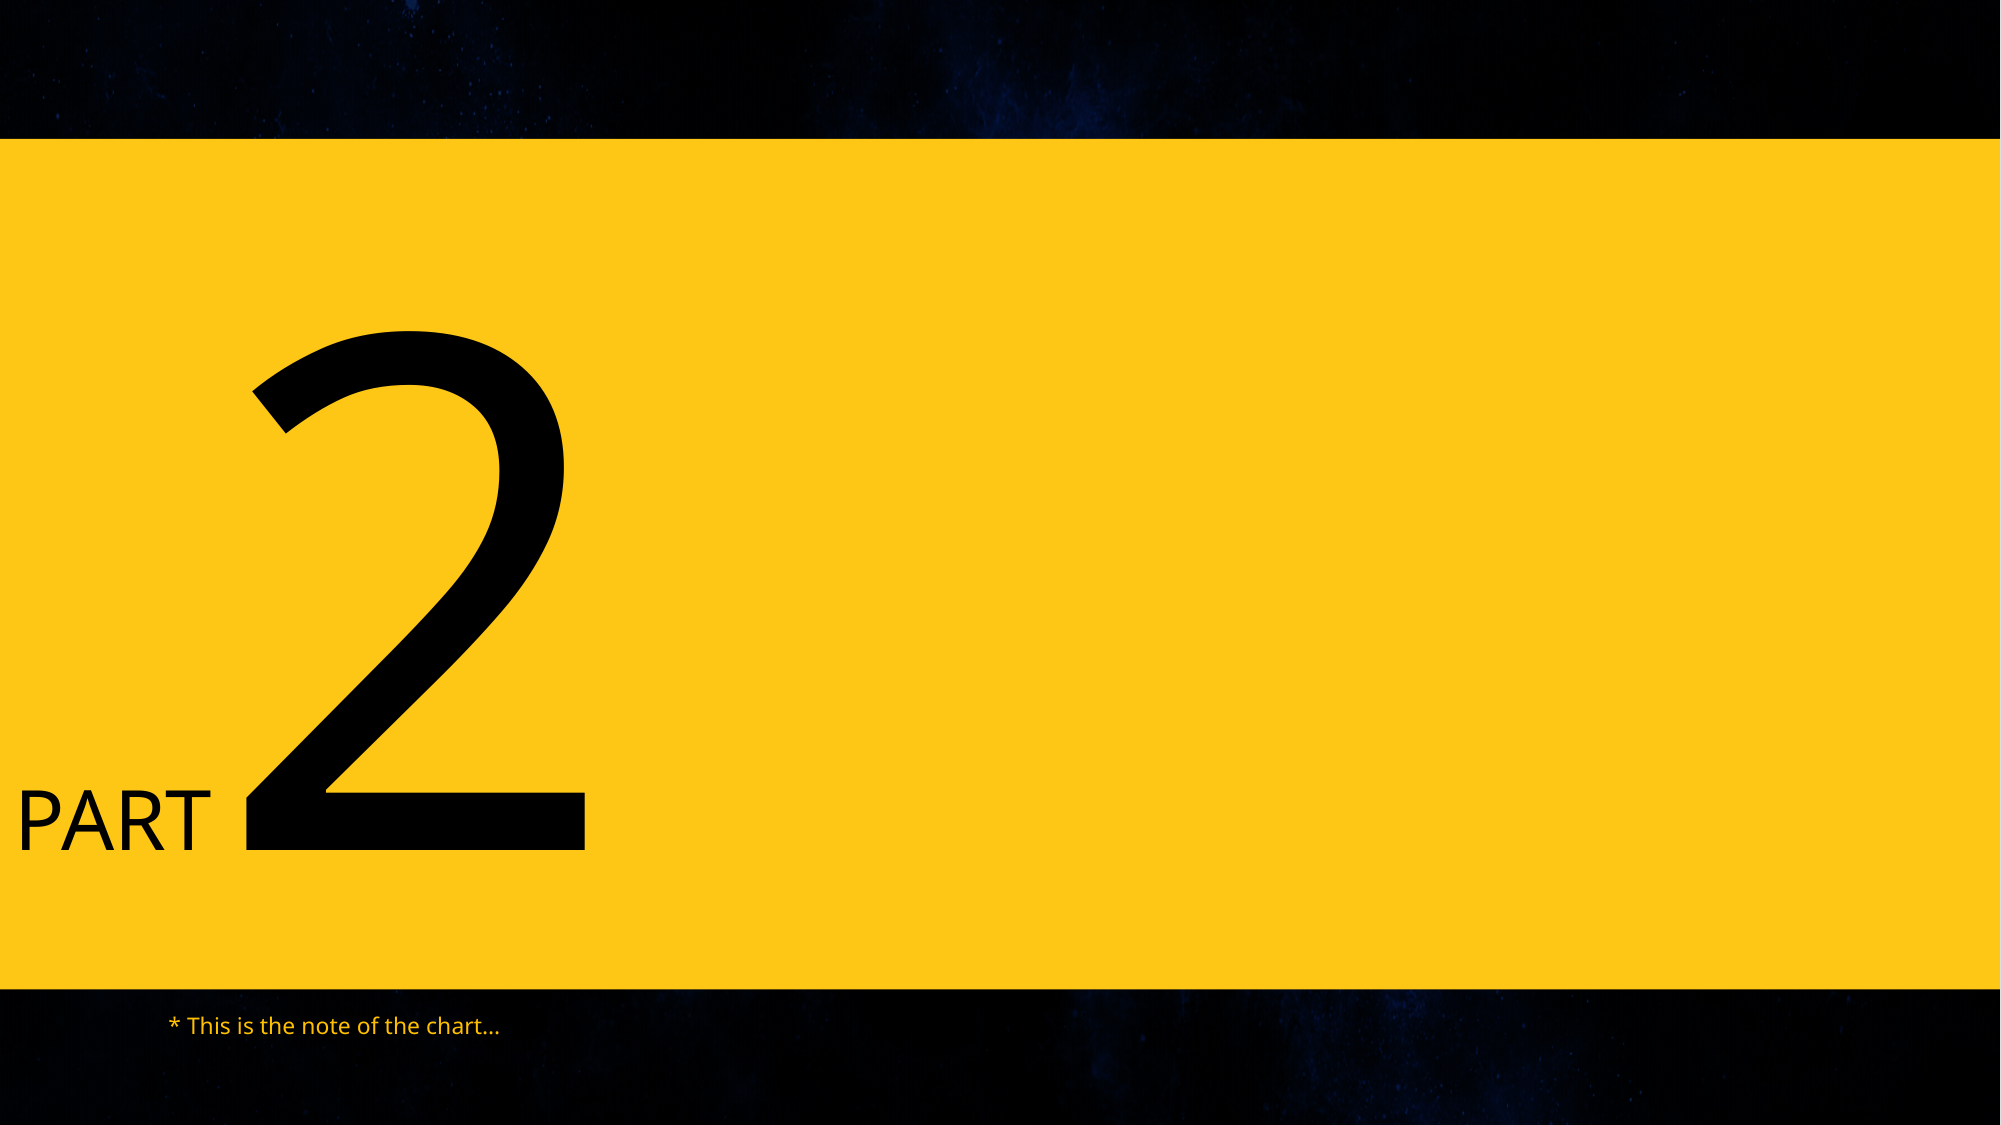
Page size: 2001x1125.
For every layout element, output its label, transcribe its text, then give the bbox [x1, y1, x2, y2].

text_box PART2 [0, 137, 2000, 991]
picture [0, 0, 2001, 1125]
text_box * This is the note of the chart… [153, 1003, 516, 1047]
